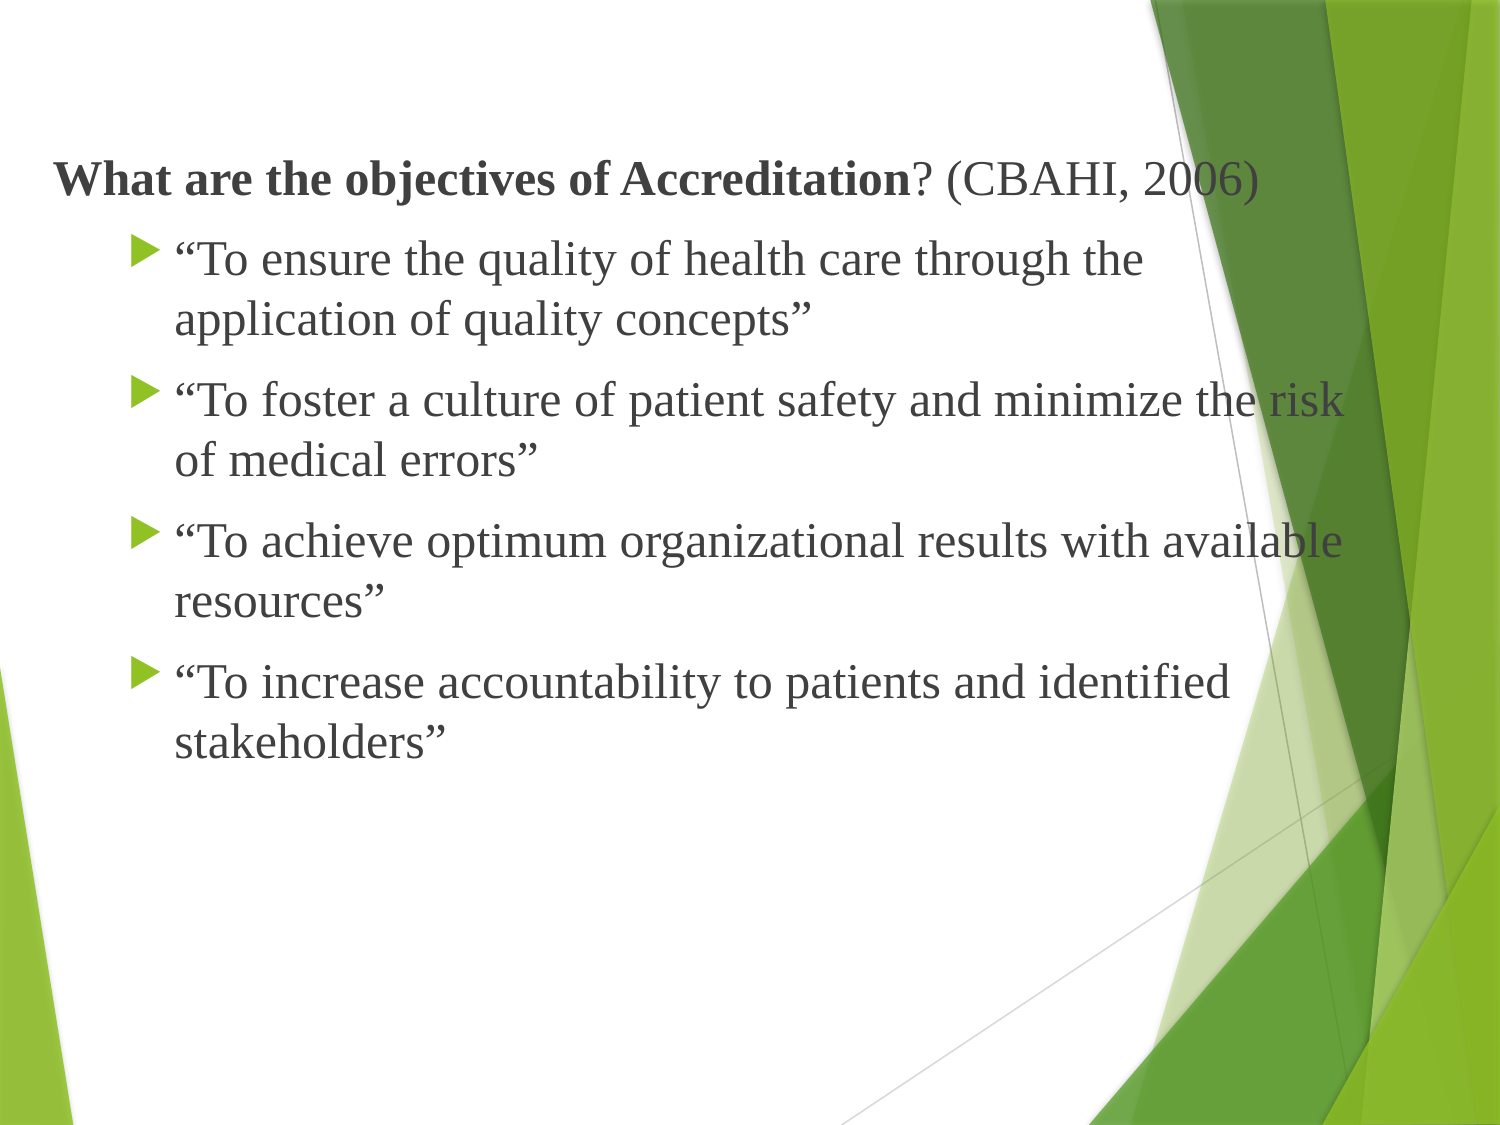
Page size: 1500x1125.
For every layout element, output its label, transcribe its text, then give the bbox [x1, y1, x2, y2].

list What are the objectives of Accreditation? (CBAHI, 2006) “To ensure the quality of health care through the application of quality concepts” “To foster a culture of patient safety and minimize the risk of medical errors” “To achieve optimum organizational results with available resources” “To increase accountability to patients and identified stakeholders” [37, 137, 1388, 1055]
